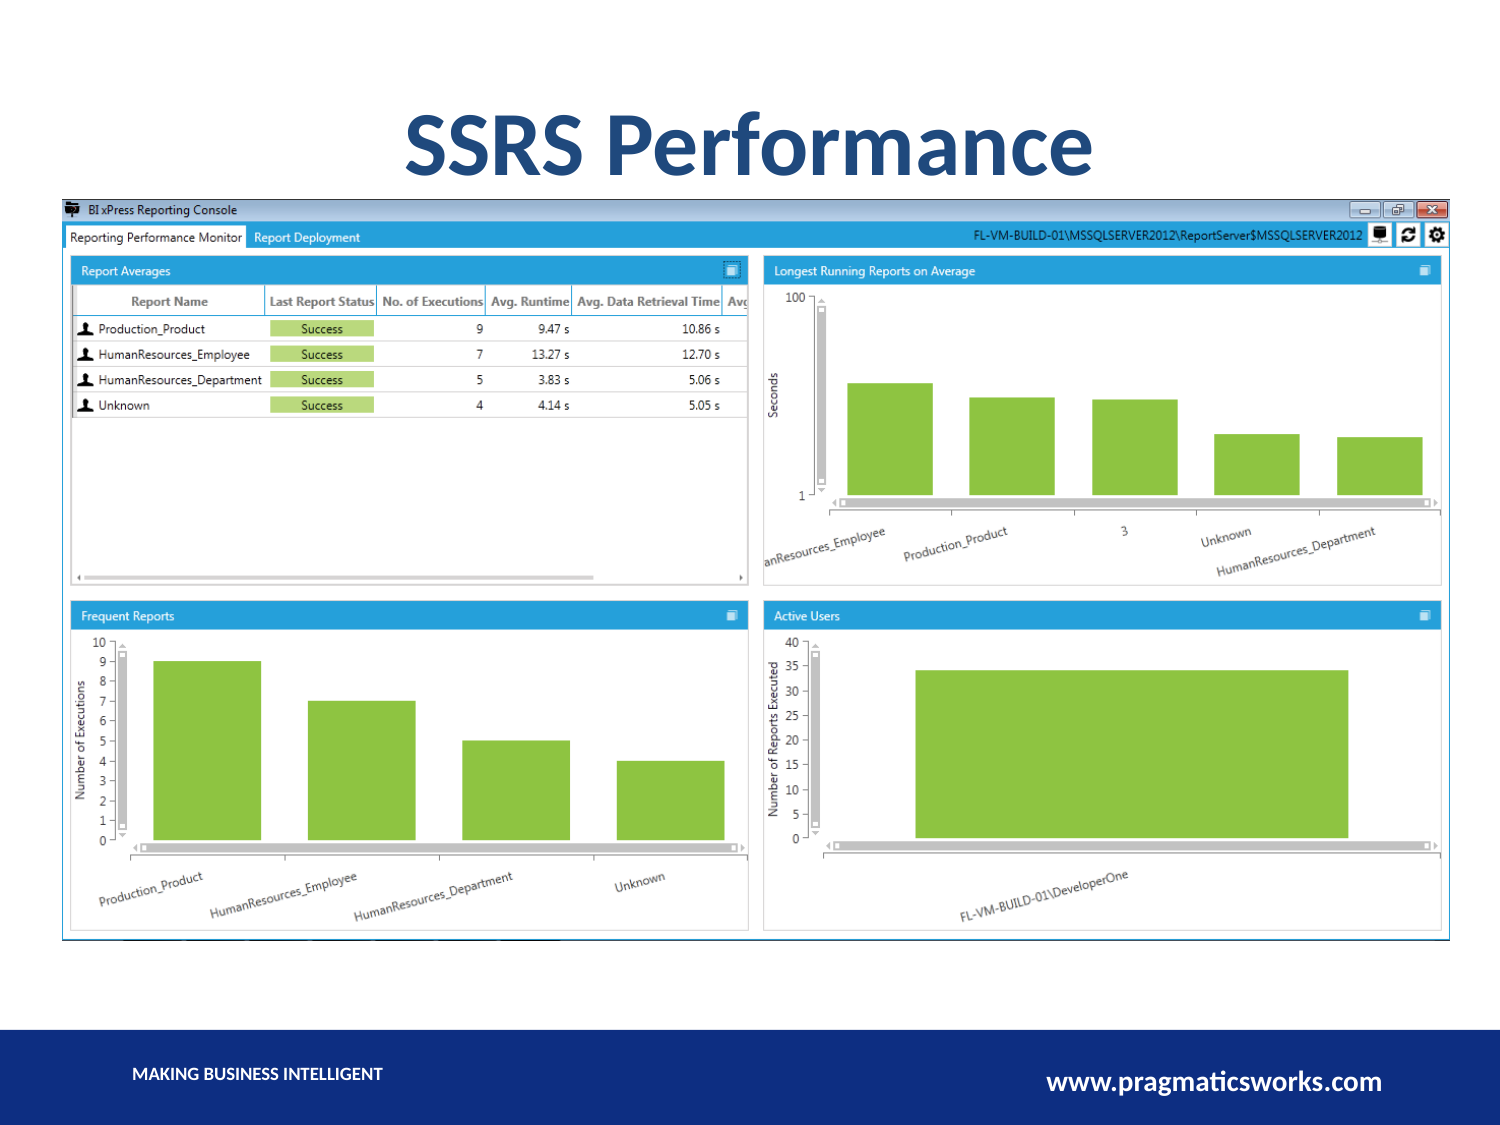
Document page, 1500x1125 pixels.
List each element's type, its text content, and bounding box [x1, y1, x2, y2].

title SSRS Performance [75, 45, 1425, 198]
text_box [0, 1029, 1500, 1125]
picture [62, 199, 1451, 941]
